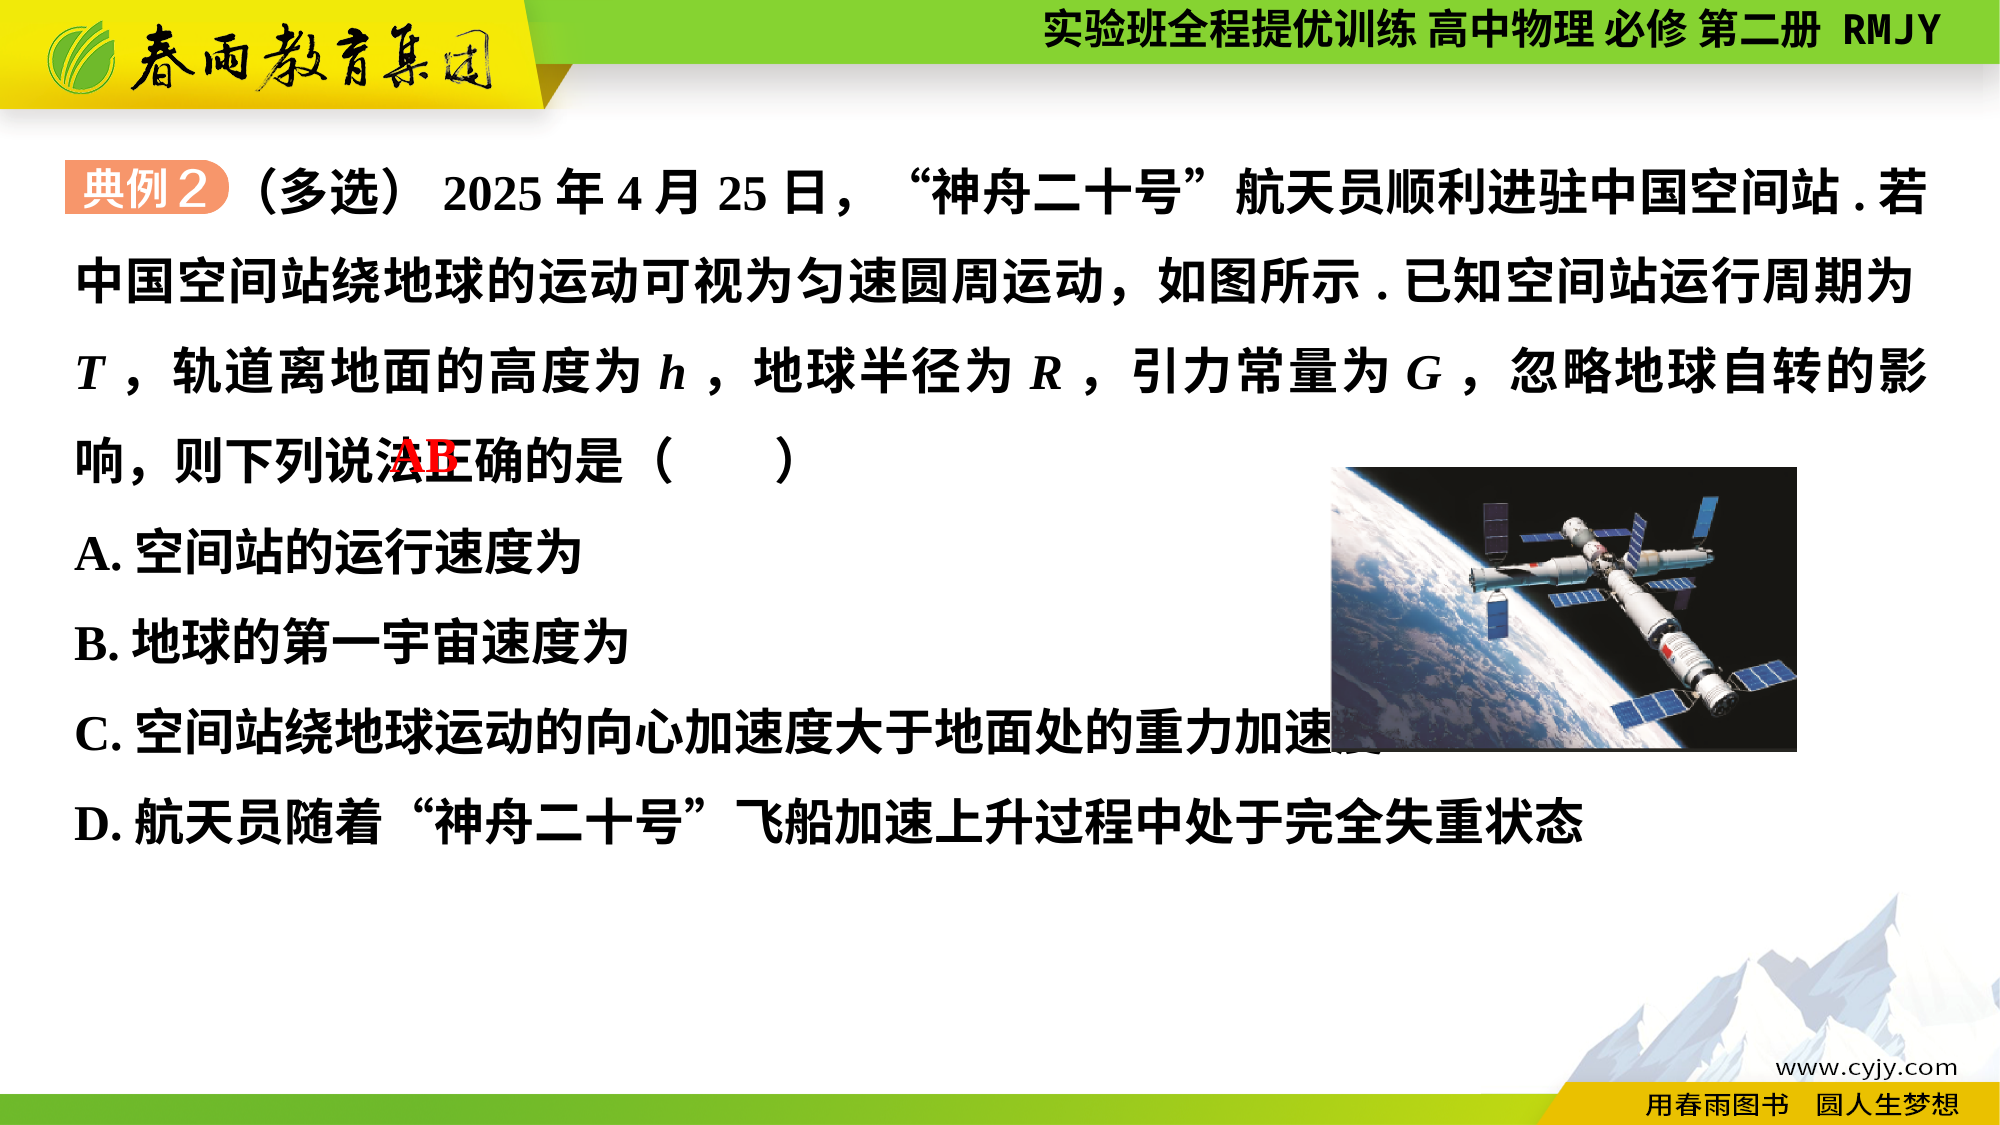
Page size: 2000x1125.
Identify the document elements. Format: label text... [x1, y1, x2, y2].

text_box AB [374, 385, 474, 490]
picture [0, 0, 2000, 1125]
